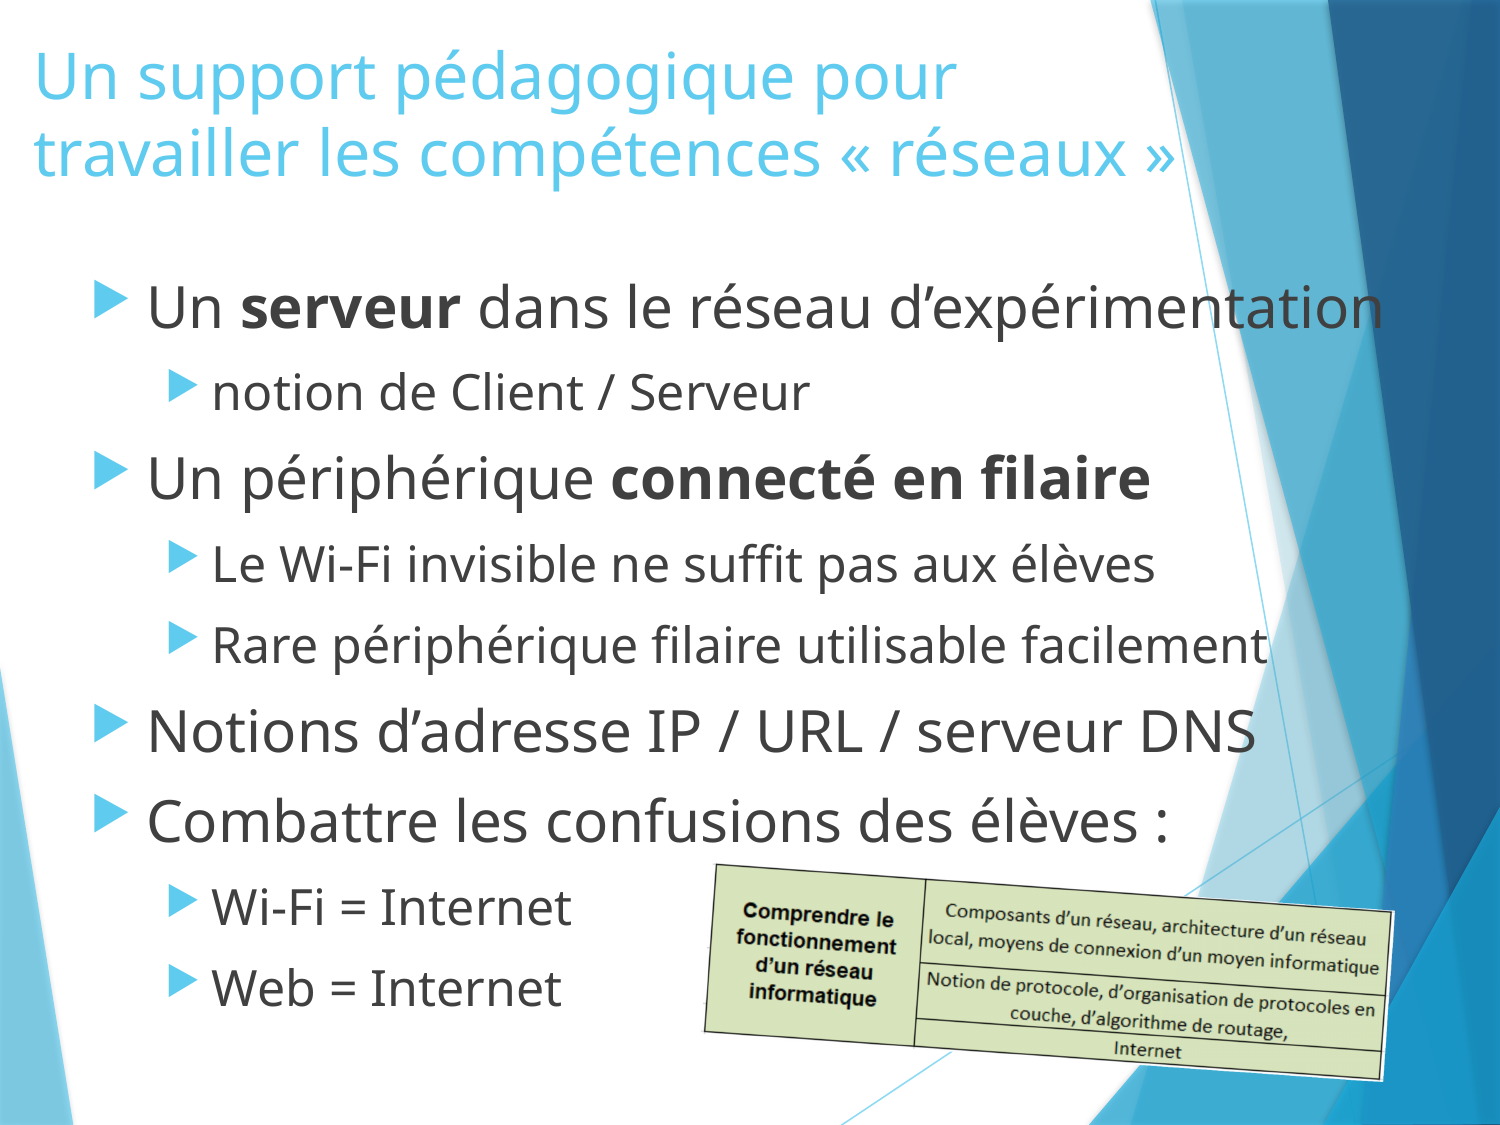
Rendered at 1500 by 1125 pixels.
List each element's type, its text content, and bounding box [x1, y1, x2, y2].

title Un support pédagogique pour travailler les compétences « réseaux » [18, 27, 1205, 245]
list Un serveur dans le réseau d’expérimentation notion de Client / Serveur Un périphérique connecté en filaire Le Wi-Fi invisible ne suffit pas aux élèves Rare périphérique filaire utilisable facilement Notions d’adresse IP / URL / serveur DNS Combattre les confusions des élèves : Wi-Fi = Internet Web = Internet [75, 262, 1425, 1064]
picture [701, 863, 1394, 1081]
